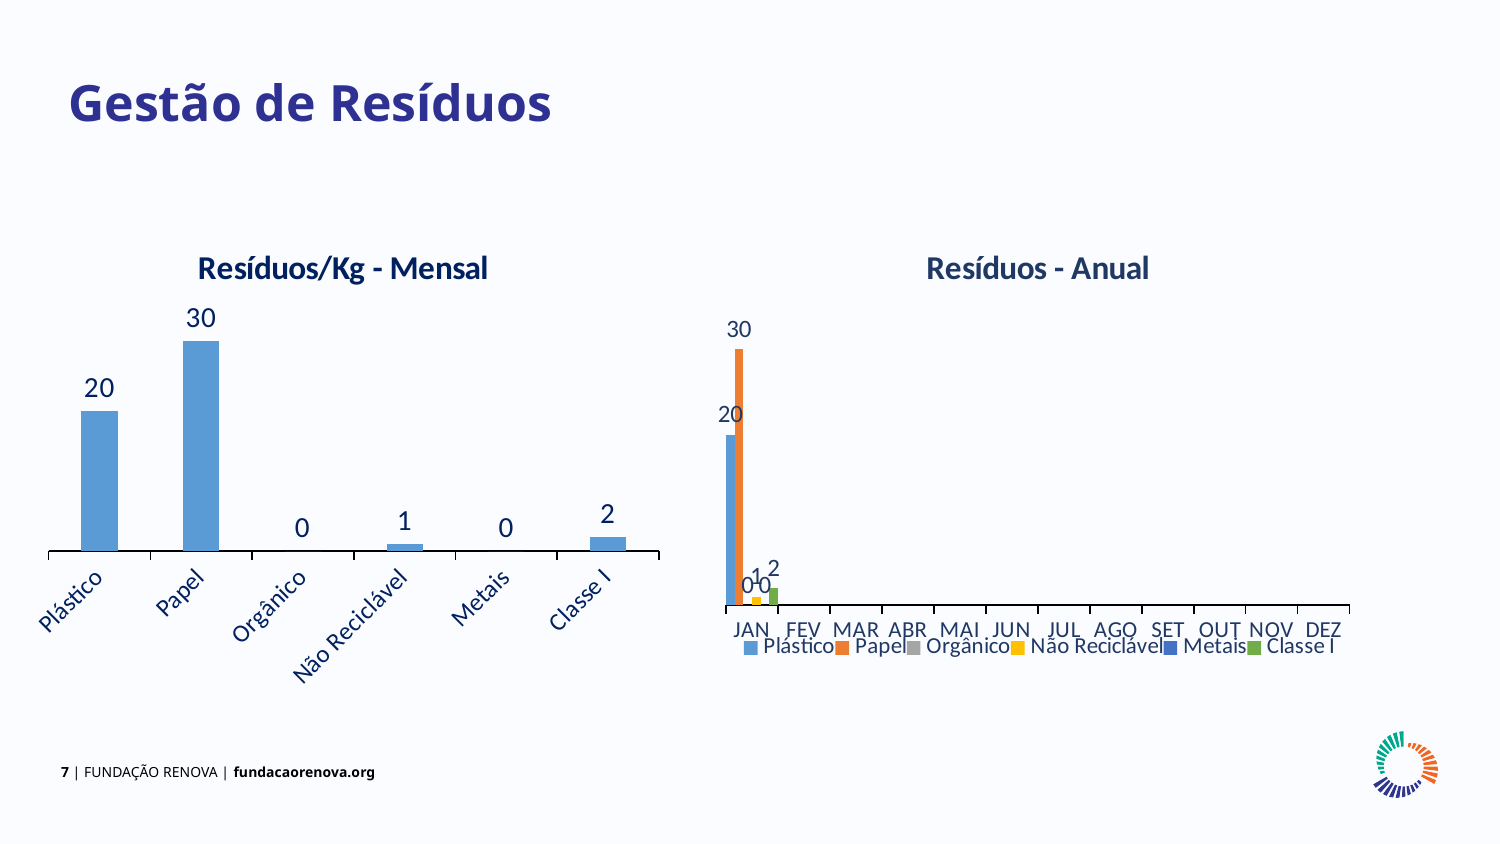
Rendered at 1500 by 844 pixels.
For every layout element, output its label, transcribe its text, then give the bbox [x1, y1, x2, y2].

chart [712, 226, 1363, 700]
picture [1373, 731, 1438, 798]
list Gestão de Resíduos [48, 48, 1067, 140]
chart [22, 226, 673, 700]
